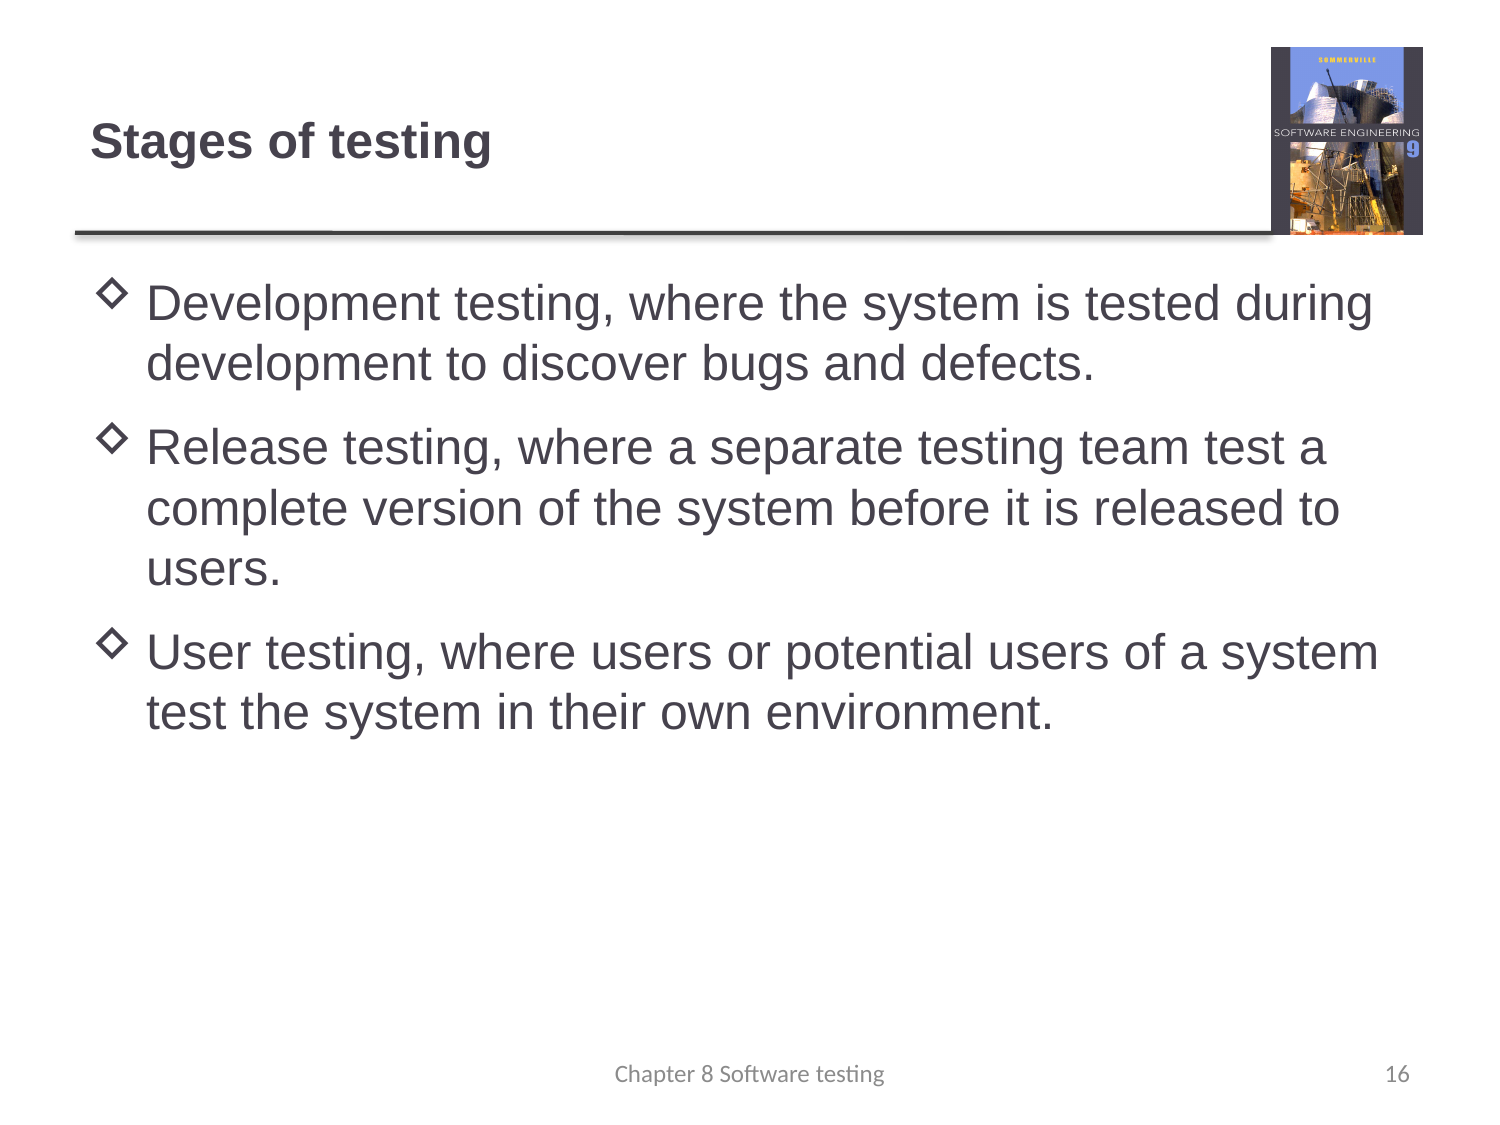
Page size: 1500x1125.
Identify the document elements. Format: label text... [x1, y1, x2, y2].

slide_number 16 [1074, 1042, 1425, 1103]
list Development testing, where the system is tested during development to discover bugs and defects. Release testing, where a separate testing team test a complete version of the system before it is released to users. User testing, where users or potential users of a system test the system in their own environment. [75, 262, 1425, 1005]
title Stages of testing [74, 44, 1272, 233]
footer Chapter 8 Software testing [512, 1042, 988, 1103]
picture [1272, 47, 1423, 235]
